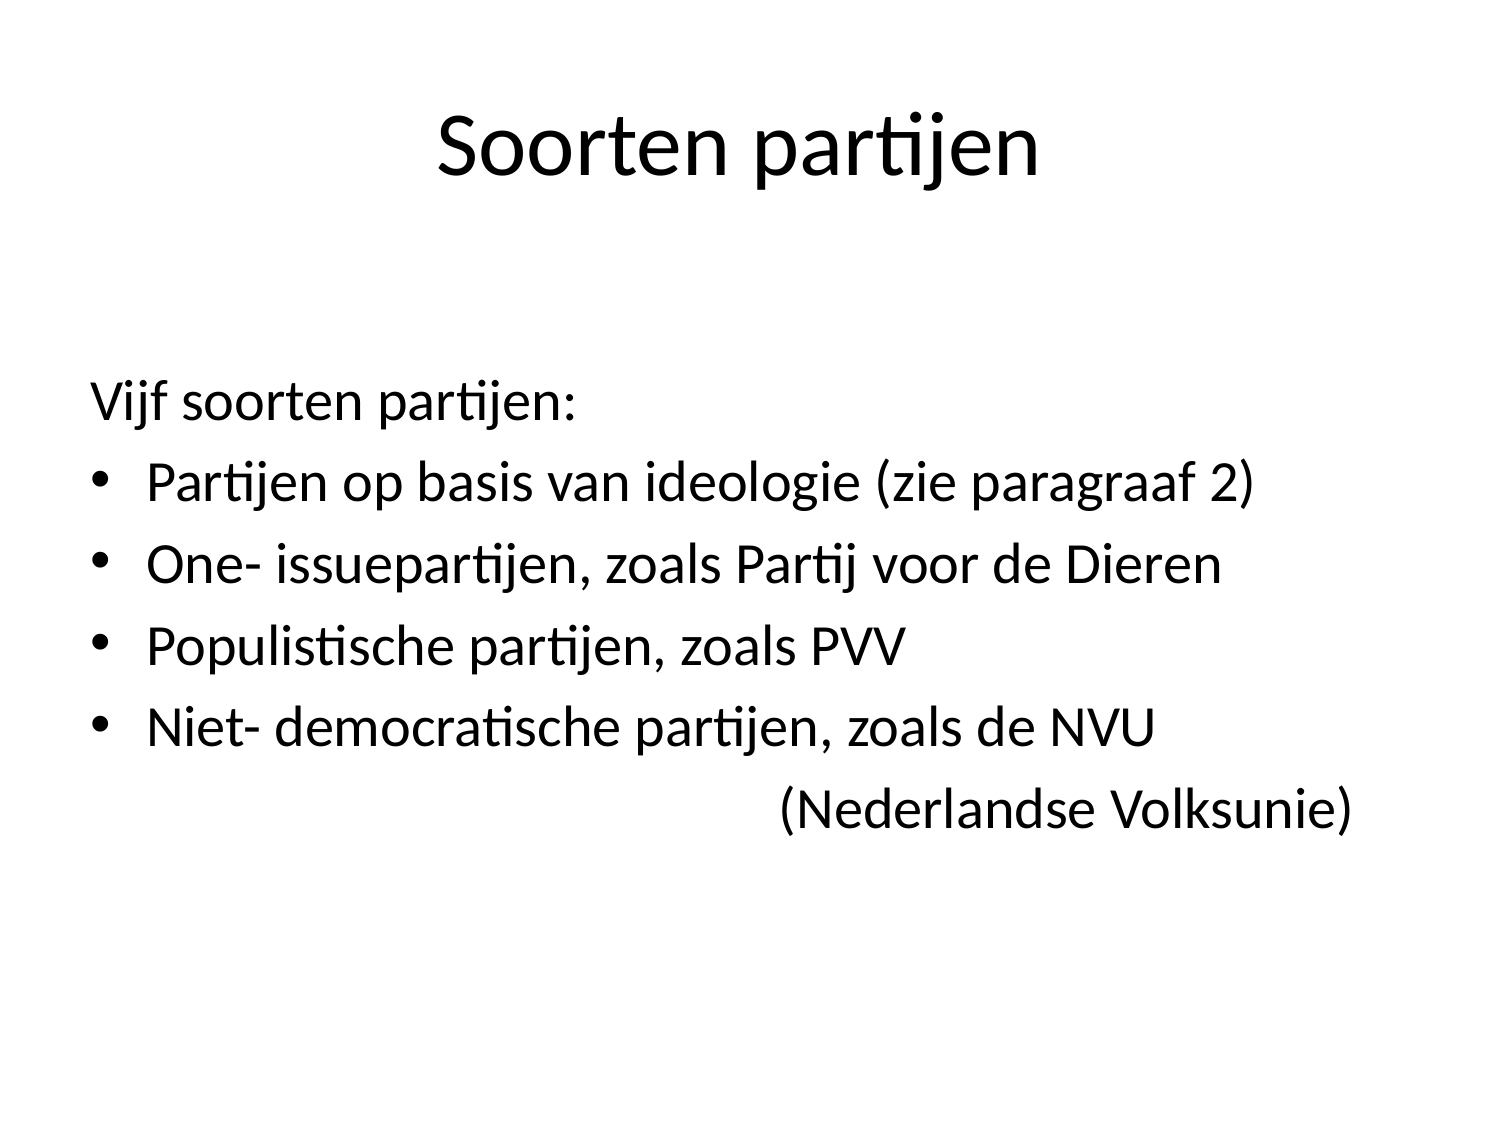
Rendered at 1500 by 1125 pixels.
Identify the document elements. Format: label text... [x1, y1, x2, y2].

list Vijf soorten partijen: Partijen op basis van ideologie (zie paragraaf 2) One- issuepartijen, zoals Partij voor de Dieren Populistische partijen, zoals PVV Niet- democratische partijen, zoals de NVU (Nederlandse Volksunie) [75, 262, 1425, 1005]
title Soorten partijen [75, 45, 1425, 233]
